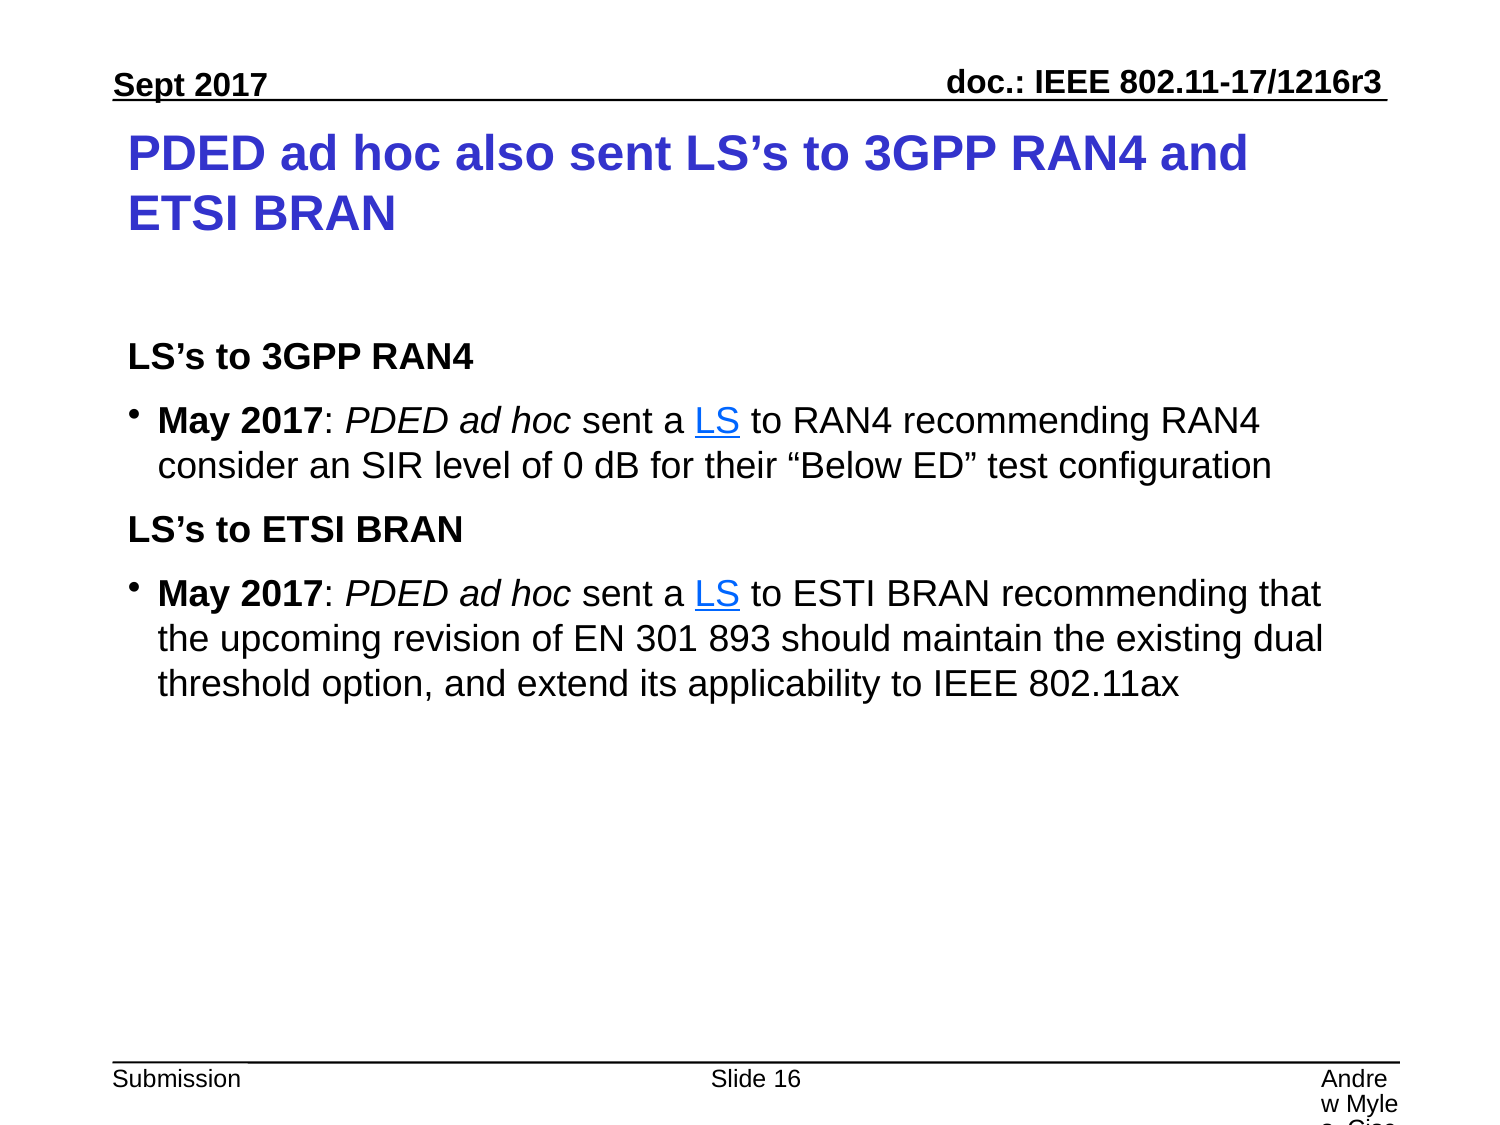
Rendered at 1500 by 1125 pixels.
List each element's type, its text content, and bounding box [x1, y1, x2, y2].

title PDED ad hoc also sent LS’s to 3GPP RAN4 and ETSI BRAN [112, 112, 1388, 288]
footer Andrew Myles, Cisco [1320, 1061, 1402, 1093]
list LS’s to 3GPP RAN4 May 2017: PDED ad hoc sent a LS to RAN4 recommending RAN4 consider an SIR level of 0 dB for their “Below ED” test configuration LS’s to ETSI BRAN May 2017: PDED ad hoc sent a LS to ESTI BRAN recommending that the upcoming revision of EN 301 893 should maintain the existing dual threshold option, and extend its applicability to IEEE 802.11ax [112, 324, 1388, 1000]
slide_number Slide 16 [709, 1061, 803, 1093]
